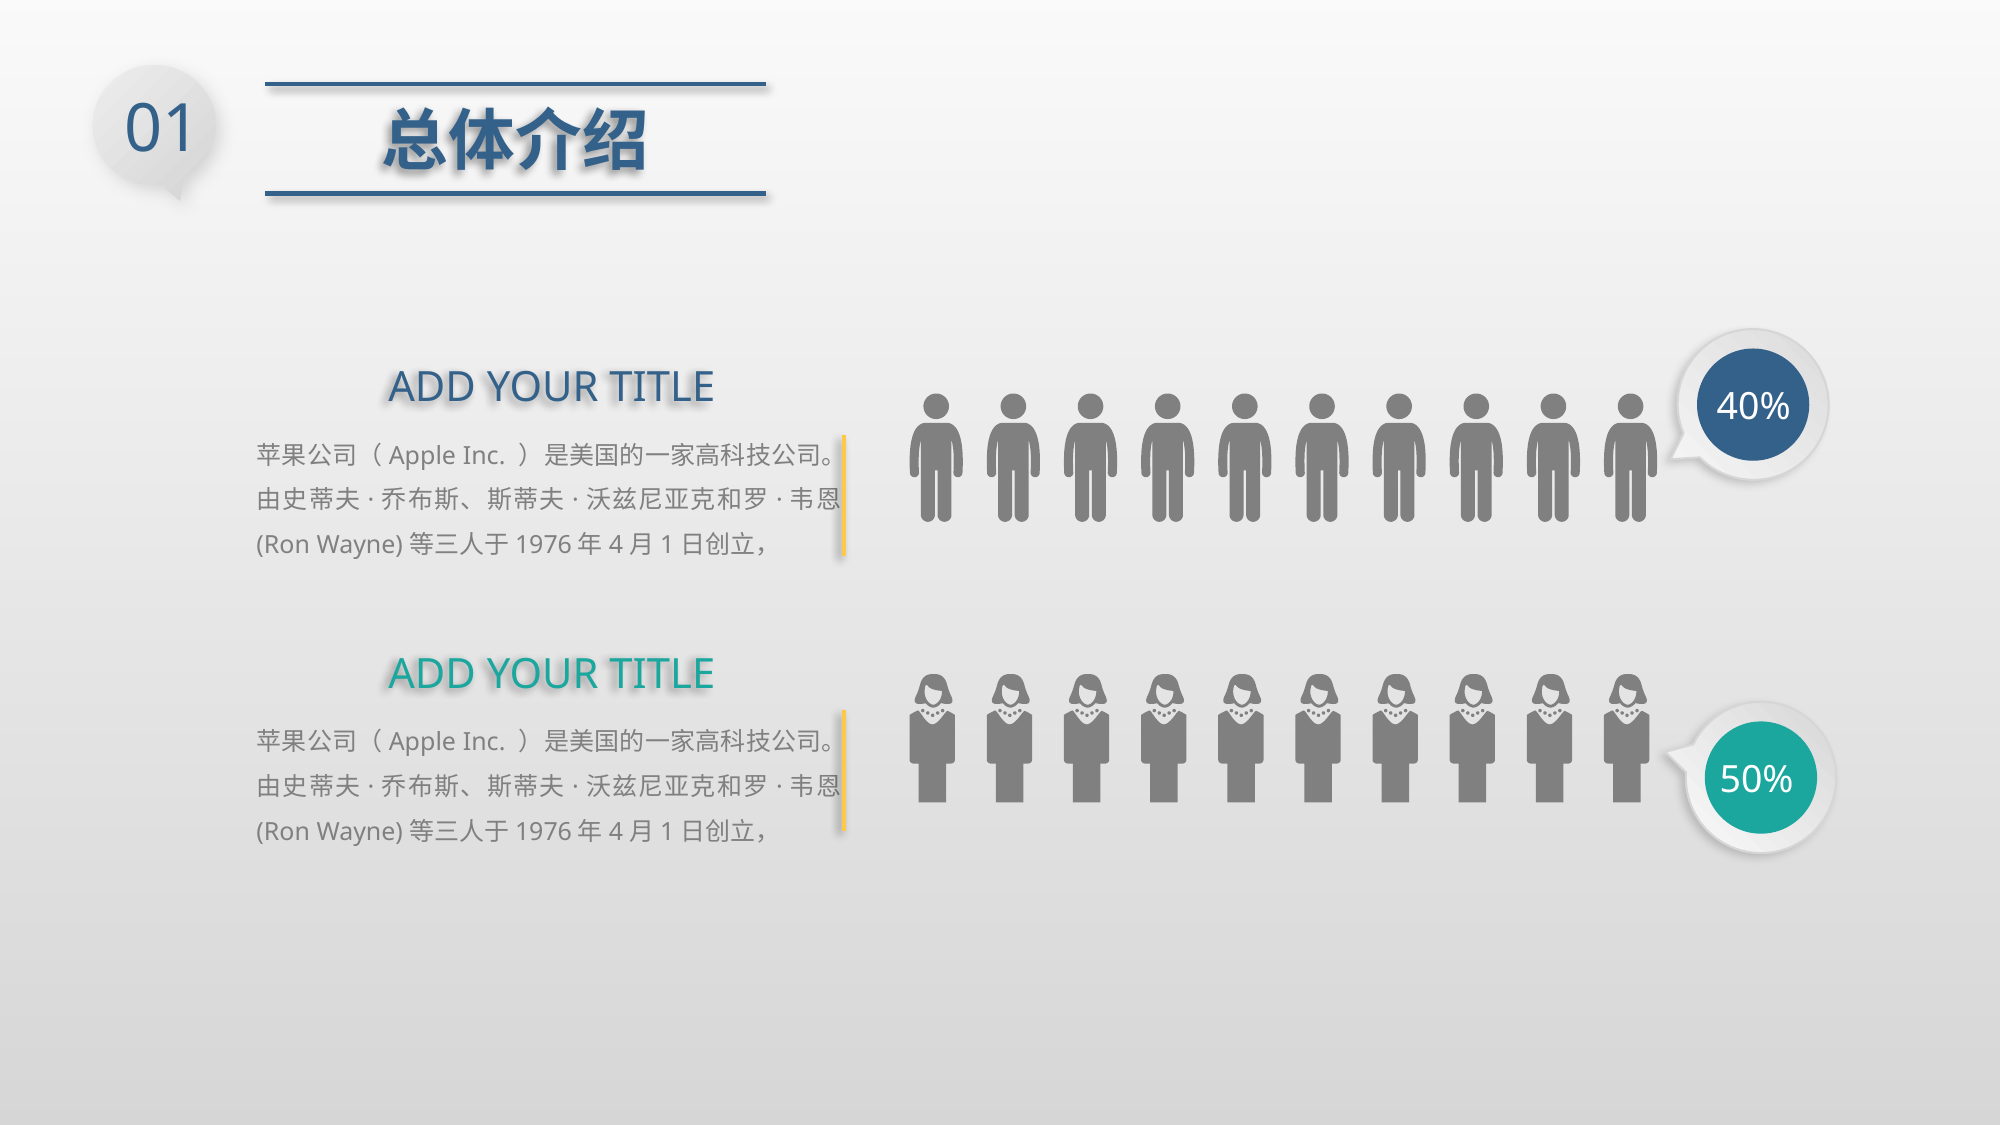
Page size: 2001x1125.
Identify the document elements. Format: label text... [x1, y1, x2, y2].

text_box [92, 65, 220, 186]
text_box [1309, 393, 1335, 420]
text_box [914, 674, 953, 708]
text_box [1069, 674, 1107, 708]
text_box [1295, 422, 1349, 522]
text_box [1449, 422, 1503, 522]
text_box [1526, 708, 1573, 803]
text_box [1372, 708, 1418, 803]
text_box [1000, 393, 1027, 420]
text_box [1063, 708, 1110, 803]
text_box [1454, 674, 1493, 708]
text_box [1146, 674, 1184, 708]
text_box [1232, 393, 1258, 420]
text_box [986, 422, 1040, 522]
text_box [1603, 708, 1650, 803]
text_box [923, 393, 949, 420]
text_box [991, 674, 1030, 708]
text_box [1372, 422, 1426, 522]
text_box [1677, 329, 1829, 480]
text_box [1386, 393, 1412, 420]
text_box [1141, 708, 1187, 803]
text_box [1063, 422, 1118, 522]
text_box [1218, 708, 1264, 803]
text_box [1685, 701, 1837, 854]
text_box [986, 708, 1033, 803]
text_box [1463, 393, 1490, 420]
text_box 苹果公司（Apple Inc. ）是美国的一家高科技公司。由史蒂夫·乔布斯、斯蒂夫·沃兹尼亚克和罗·韦恩(Ron Wayne)等三人于1976年4月1日创立， [241, 416, 862, 567]
text_box [1603, 422, 1658, 522]
text_box [1449, 708, 1495, 803]
text_box [1223, 674, 1262, 708]
text_box [1218, 422, 1272, 522]
text_box [909, 422, 963, 522]
text_box [1617, 393, 1644, 420]
text_box [1377, 674, 1416, 708]
text_box [1141, 422, 1195, 522]
text_box [909, 708, 955, 803]
text_box [1295, 708, 1341, 803]
text_box [1609, 674, 1647, 708]
text_box 苹果公司（Apple Inc. ）是美国的一家高科技公司。由史蒂夫·乔布斯、斯蒂夫·沃兹尼亚克和罗·韦恩(Ron Wayne)等三人于1976年4月1日创立， [241, 703, 862, 853]
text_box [264, 84, 767, 194]
text_box [1154, 393, 1181, 420]
text_box [1077, 393, 1104, 420]
text_box ADD YOUR TITLE [373, 638, 731, 703]
text_box [1531, 674, 1570, 708]
text_box ADD YOUR TITLE [373, 352, 731, 416]
text_box [1540, 393, 1567, 420]
text_box [1300, 674, 1339, 708]
text_box [1526, 422, 1581, 522]
